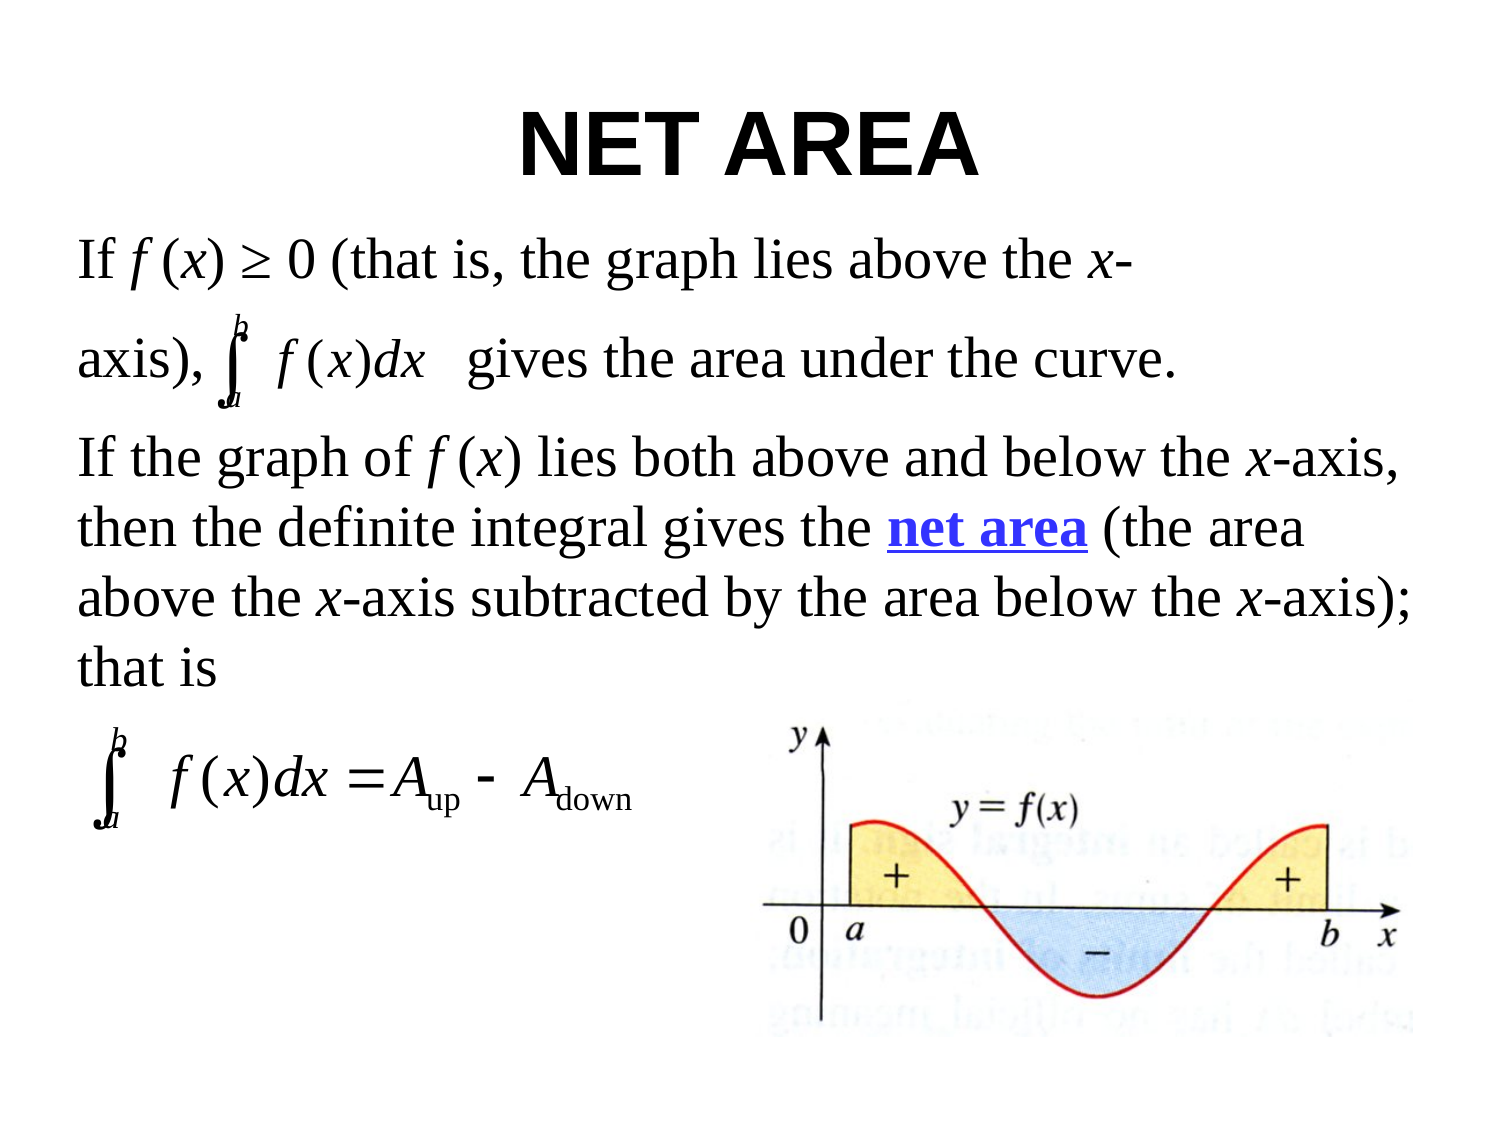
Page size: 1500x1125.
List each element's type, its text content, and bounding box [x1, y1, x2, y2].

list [74, 712, 651, 841]
text_box If f (x) ≥ 0 (that is, the graph lies above the x- axis), gives the area under the curve. If the graph of f (x) lies both above and below the x-axis, then the definite integral gives the net area (the area above the x-axis subtracted by the area below the x-axis); that is [62, 212, 1438, 706]
picture [749, 699, 1413, 1037]
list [199, 299, 438, 419]
title NET AREA [74, 44, 1426, 233]
